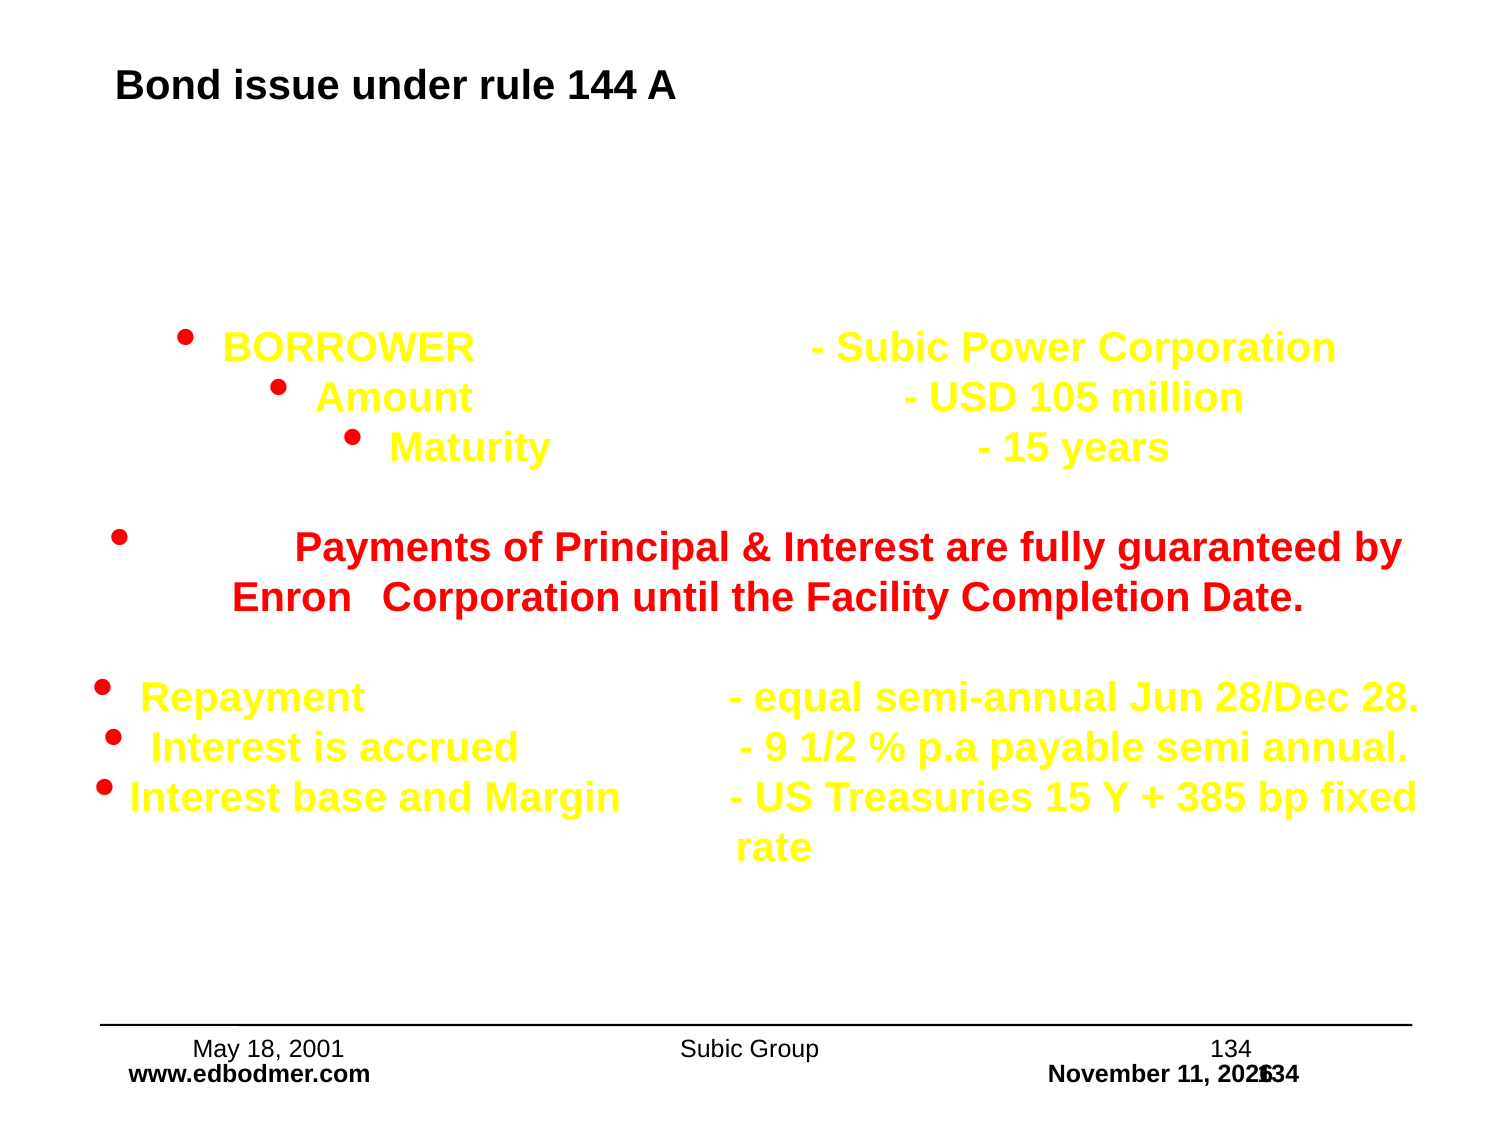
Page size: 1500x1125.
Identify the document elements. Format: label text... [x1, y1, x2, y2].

text_box BORROWER - Subic Power Corporation Amount - USD 105 million Maturity - 15 years Payments of Principal & Interest are fully guaranteed by Enron Corporation until the Facility Completion Date. Repayment - equal semi-annual Jun 28/Dec 28. Interest is accrued - 9 1/2 % p.a payable semi annual. Interest base and Margin - US Treasuries 15 Y + 385 bp fixed rate [74, 312, 1438, 878]
title Bond issue under rule 144 A [99, 49, 1376, 176]
slide_number 134 [1074, 1025, 1388, 1100]
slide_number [112, 1025, 425, 1100]
footer Subic Group [512, 1025, 988, 1100]
